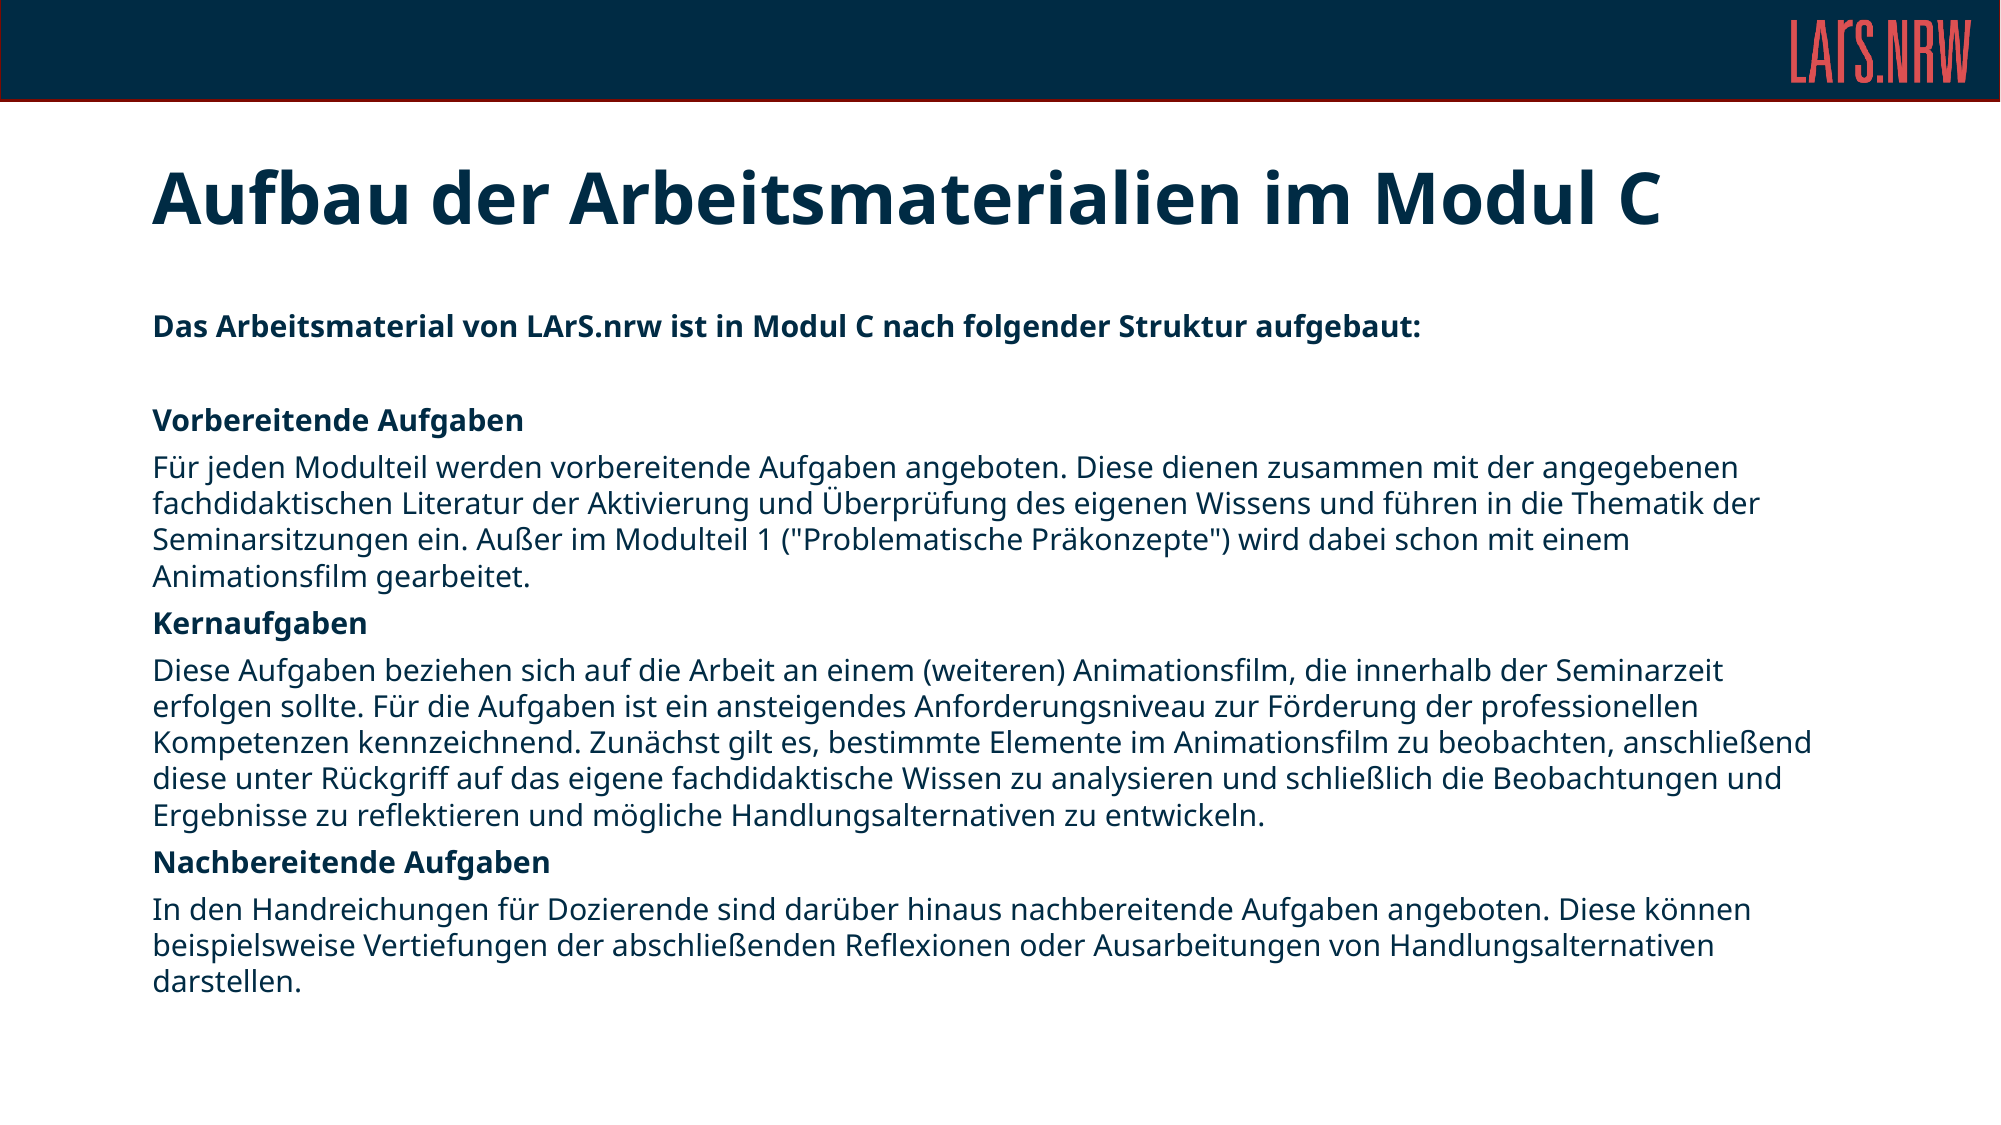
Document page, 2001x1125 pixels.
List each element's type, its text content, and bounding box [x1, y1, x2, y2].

list Das Arbeitsmaterial von LArS.nrw ist in Modul C nach folgender Struktur aufgebaut: Vorbereitende Aufgaben Für jeden Modulteil werden vorbereitende Aufgaben angeboten. Diese dienen zusammen mit der angegebenen fachdidaktischen Literatur der Aktivierung und Überprüfung des eigenen Wissens und führen in die Thematik der Seminarsitzungen ein. Außer im Modulteil 1 ("Problematische Präkonzepte") wird dabei schon mit einem Animationsfilm gearbeitet. Kernaufgaben Diese Aufgaben beziehen sich auf die Arbeit an einem (weiteren) Animationsfilm, die innerhalb der Seminarzeit erfolgen sollte. Für die Aufgaben ist ein ansteigendes Anforderungsniveau zur Förderung der professionellen Kompetenzen kennzeichnend. Zunächst gilt es, bestimmte Elemente im Animationsfilm zu beobachten, anschließend diese unter Rückgriff auf das eigene fachdidaktische Wissen zu analysieren und schließlich die Beobachtungen und Ergebnisse zu reflektieren und mögliche Handlungsalternativen zu entwickeln. Nachbereitende Aufgaben In den Handreichungen für Dozierende sind darüber hinaus nachbereitende Aufgaben angeboten. Diese können beispielsweise Vertiefungen der abschließenden Reflexionen oder Ausarbeitungen von Handlungsalternativen darstellen. [137, 299, 1863, 1014]
picture [1773, 6, 1977, 99]
title Aufbau der Arbeitsmaterialien im Modul C [137, 126, 1863, 278]
